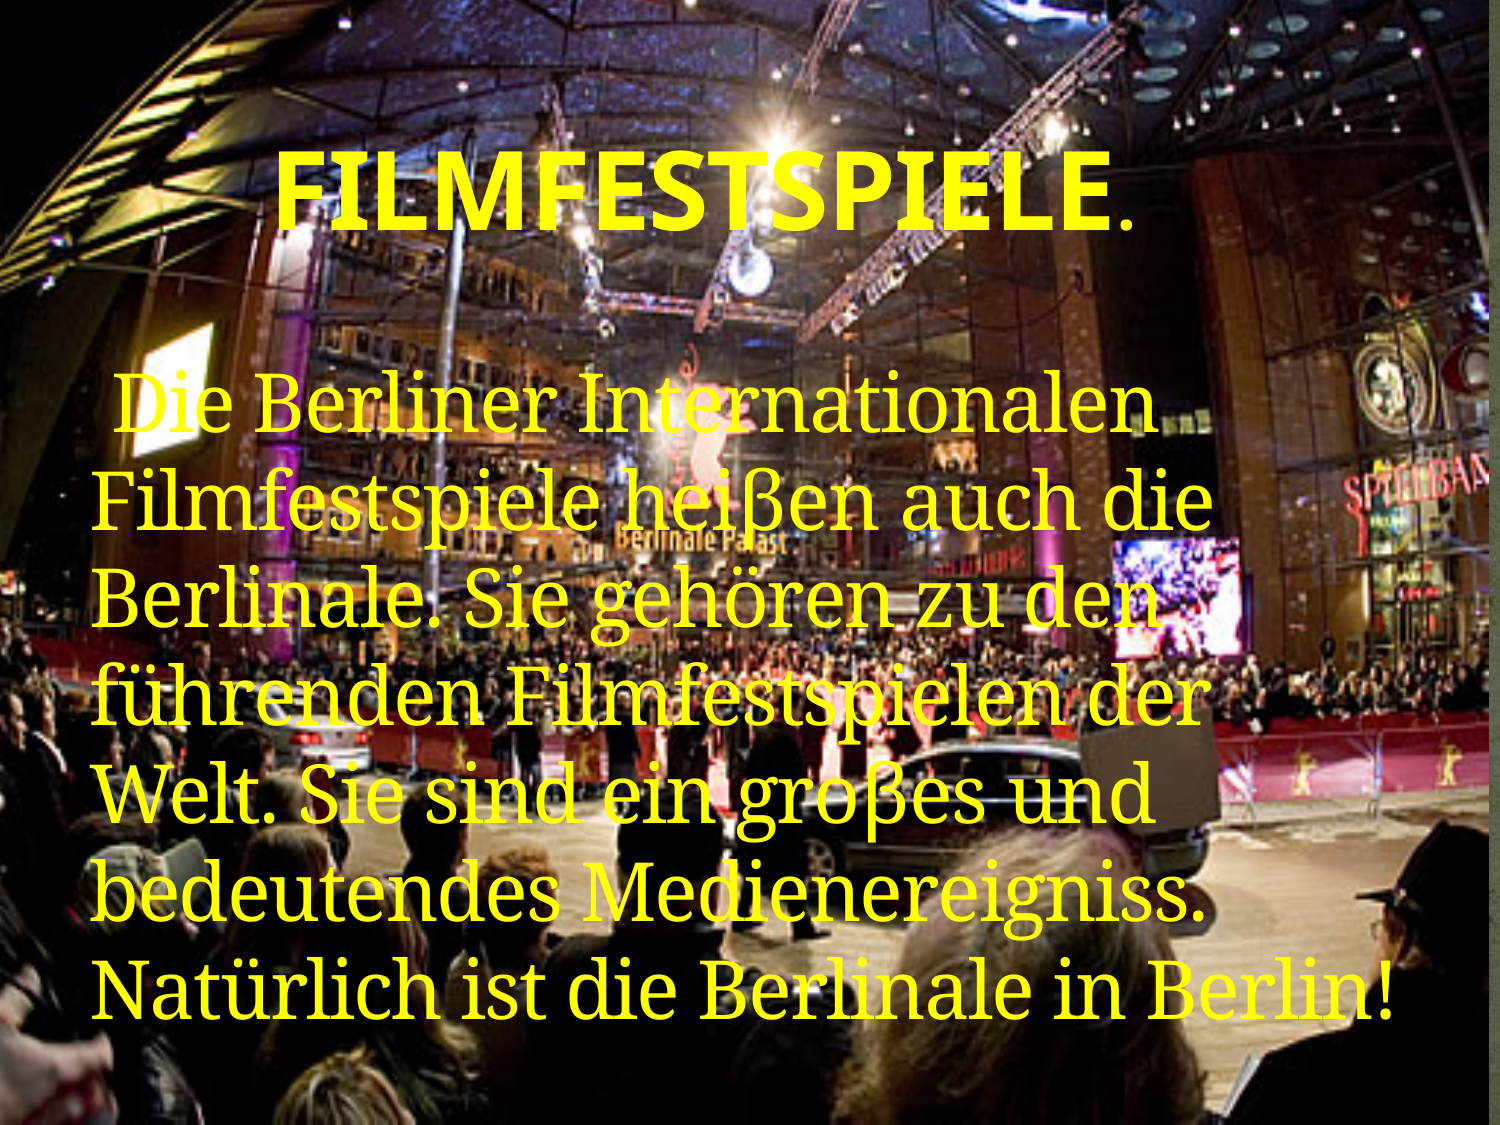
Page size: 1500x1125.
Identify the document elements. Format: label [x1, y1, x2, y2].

list [3, 3, 1486, 1122]
